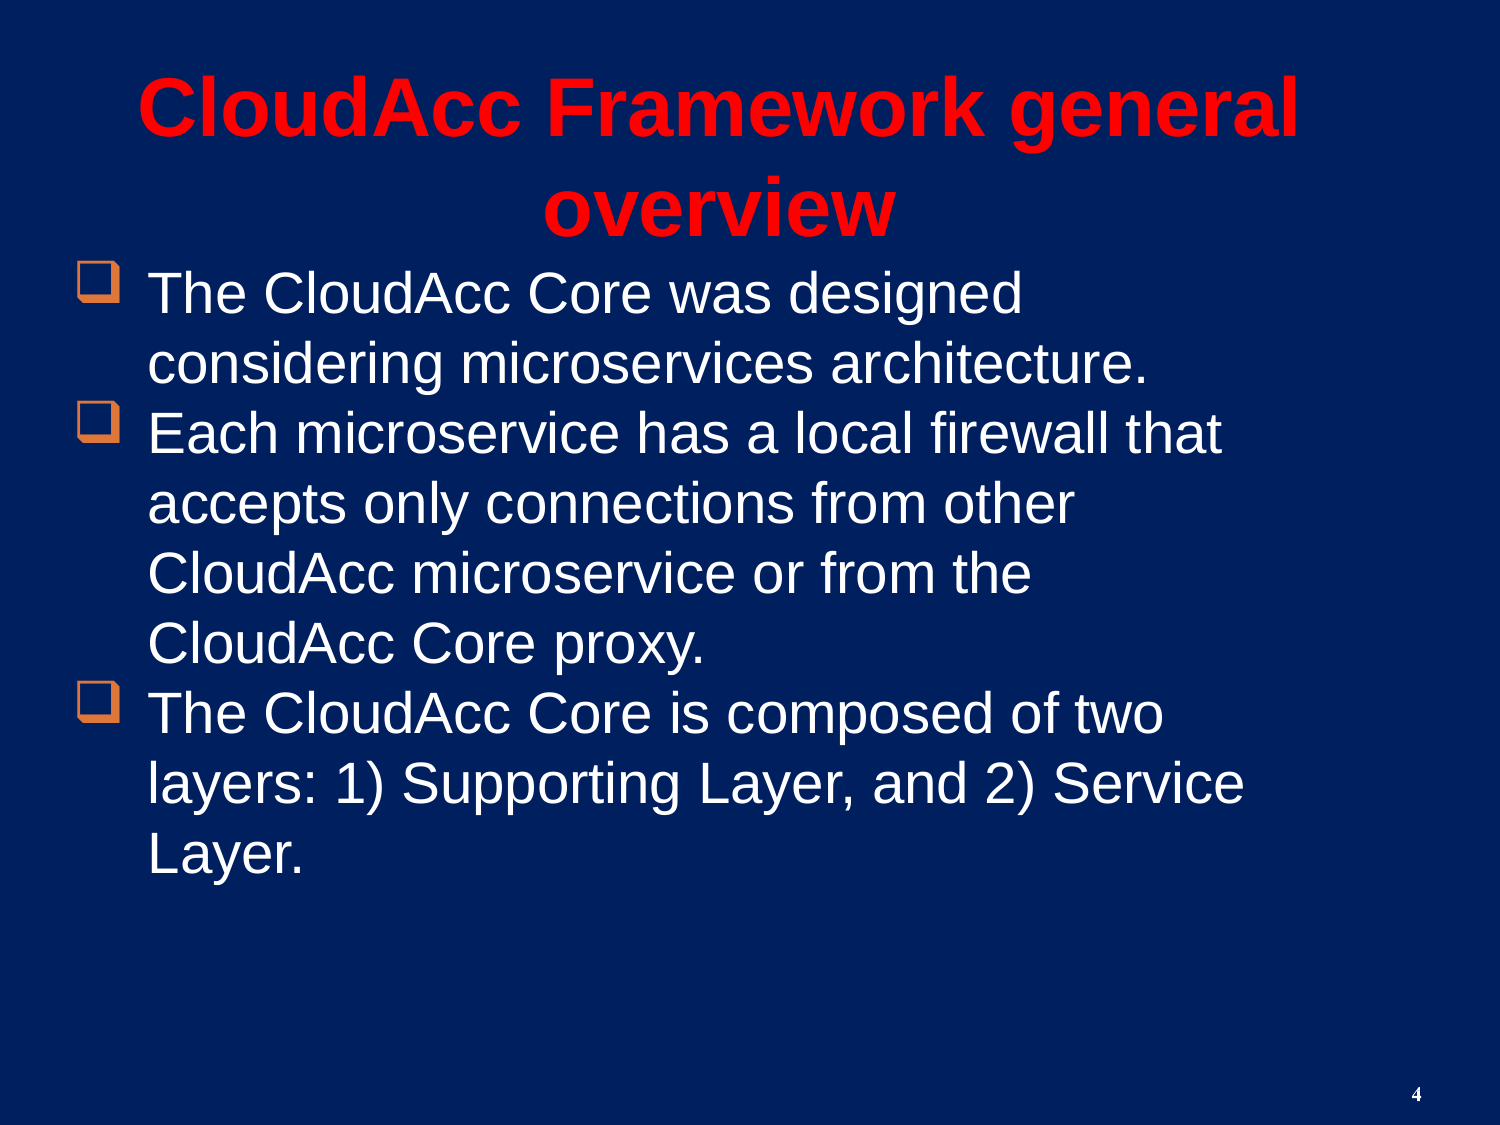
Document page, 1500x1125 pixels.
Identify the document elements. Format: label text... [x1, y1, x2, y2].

text_box CloudAcc Framework general overview [72, 53, 1365, 254]
text_box [1412, 1087, 1422, 1102]
text_box The CloudAcc Core was designed considering microservices architecture. Each microservice has a local firewall that accepts only connections from other CloudAcc microservice or from the CloudAcc Core proxy. The CloudAcc Core is composed of two layers: 1) Supporting Layer, and 2) Service Layer. [70, 255, 1421, 885]
